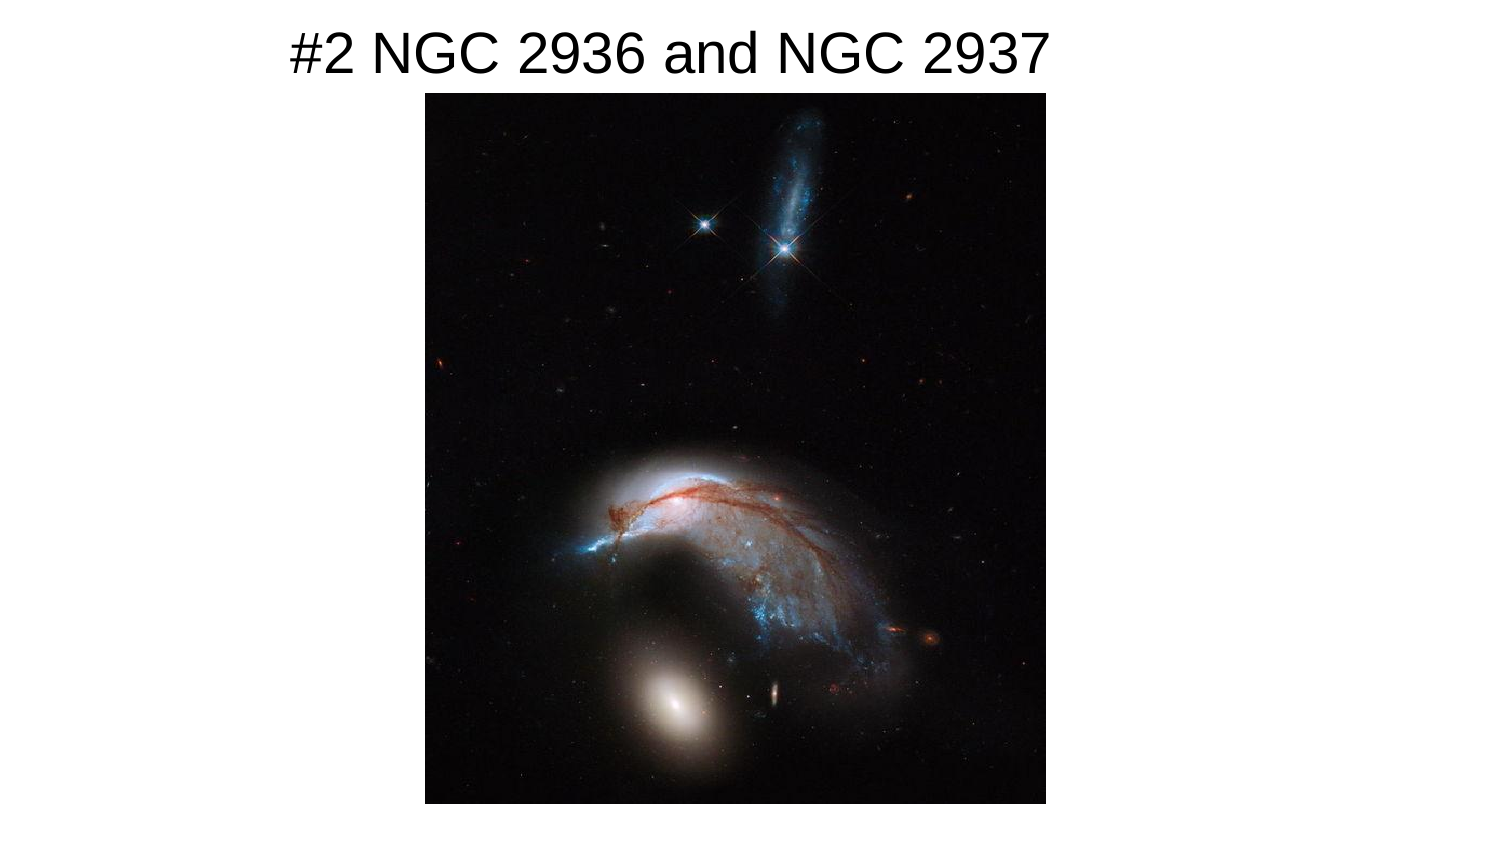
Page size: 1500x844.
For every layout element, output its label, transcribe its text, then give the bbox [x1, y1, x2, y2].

picture [425, 93, 1046, 804]
title #2 NGC 2936 and NGC 2937 [275, 0, 1091, 94]
